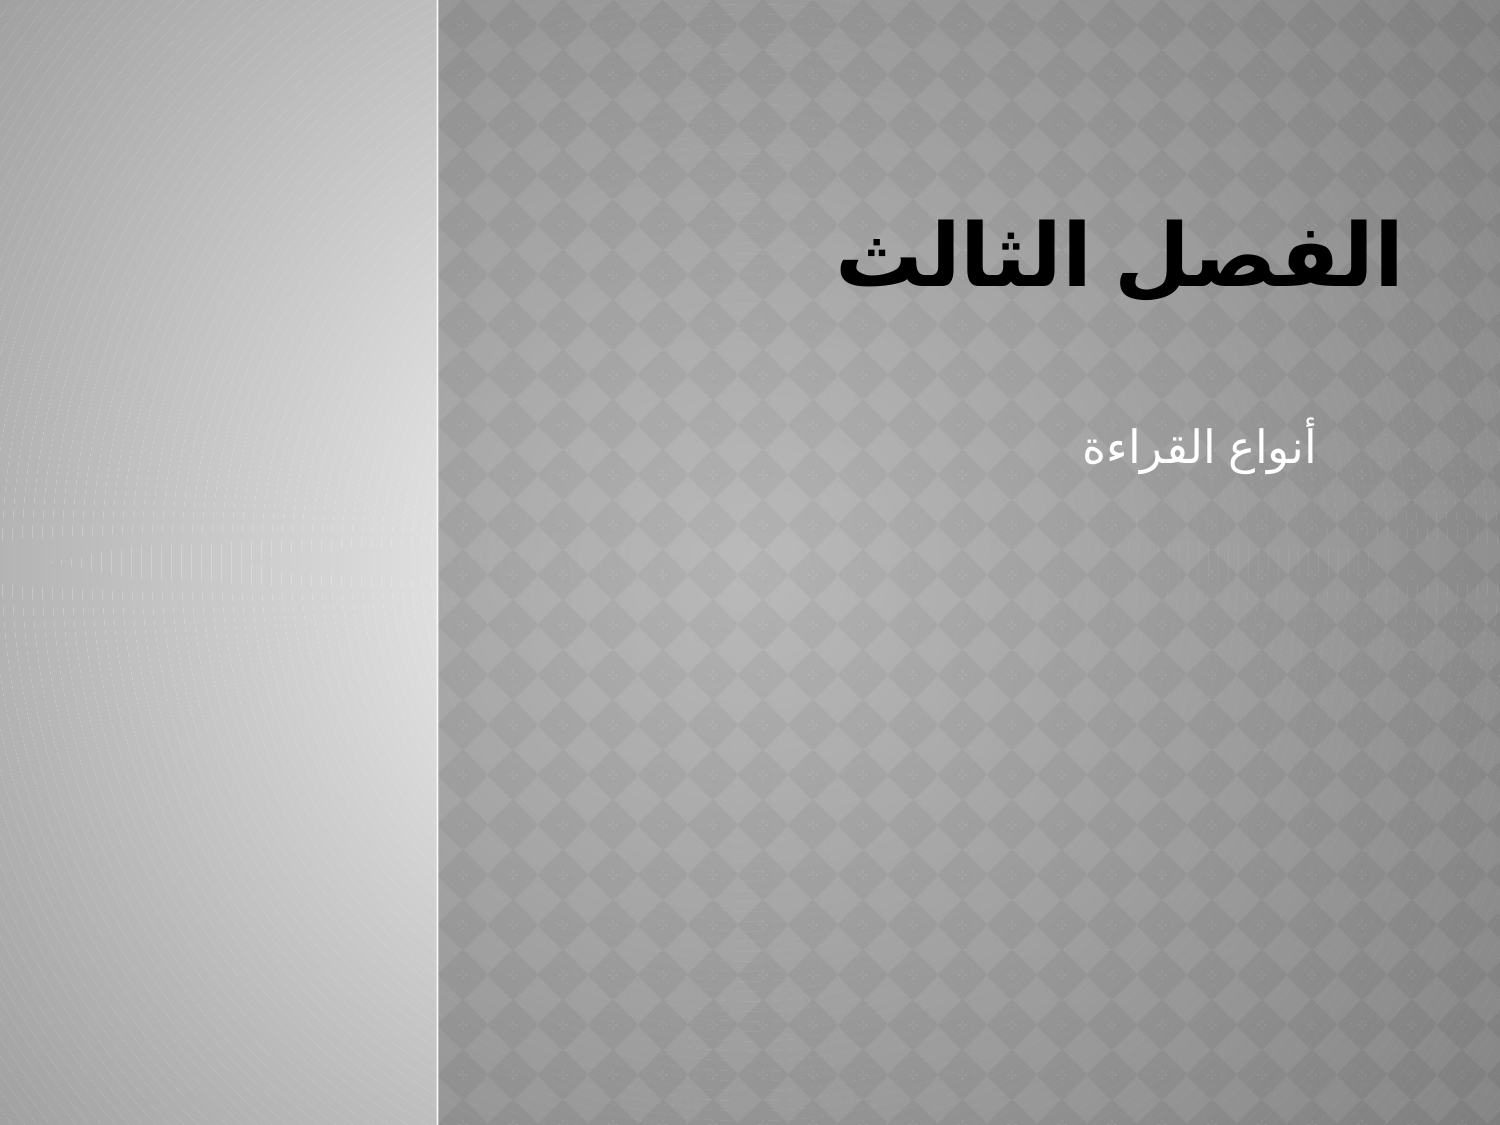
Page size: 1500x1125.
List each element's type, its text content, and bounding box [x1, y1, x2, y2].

title الفصل الثالث [137, 62, 1413, 304]
subtitle أنواع القراءة [275, 350, 1325, 638]
